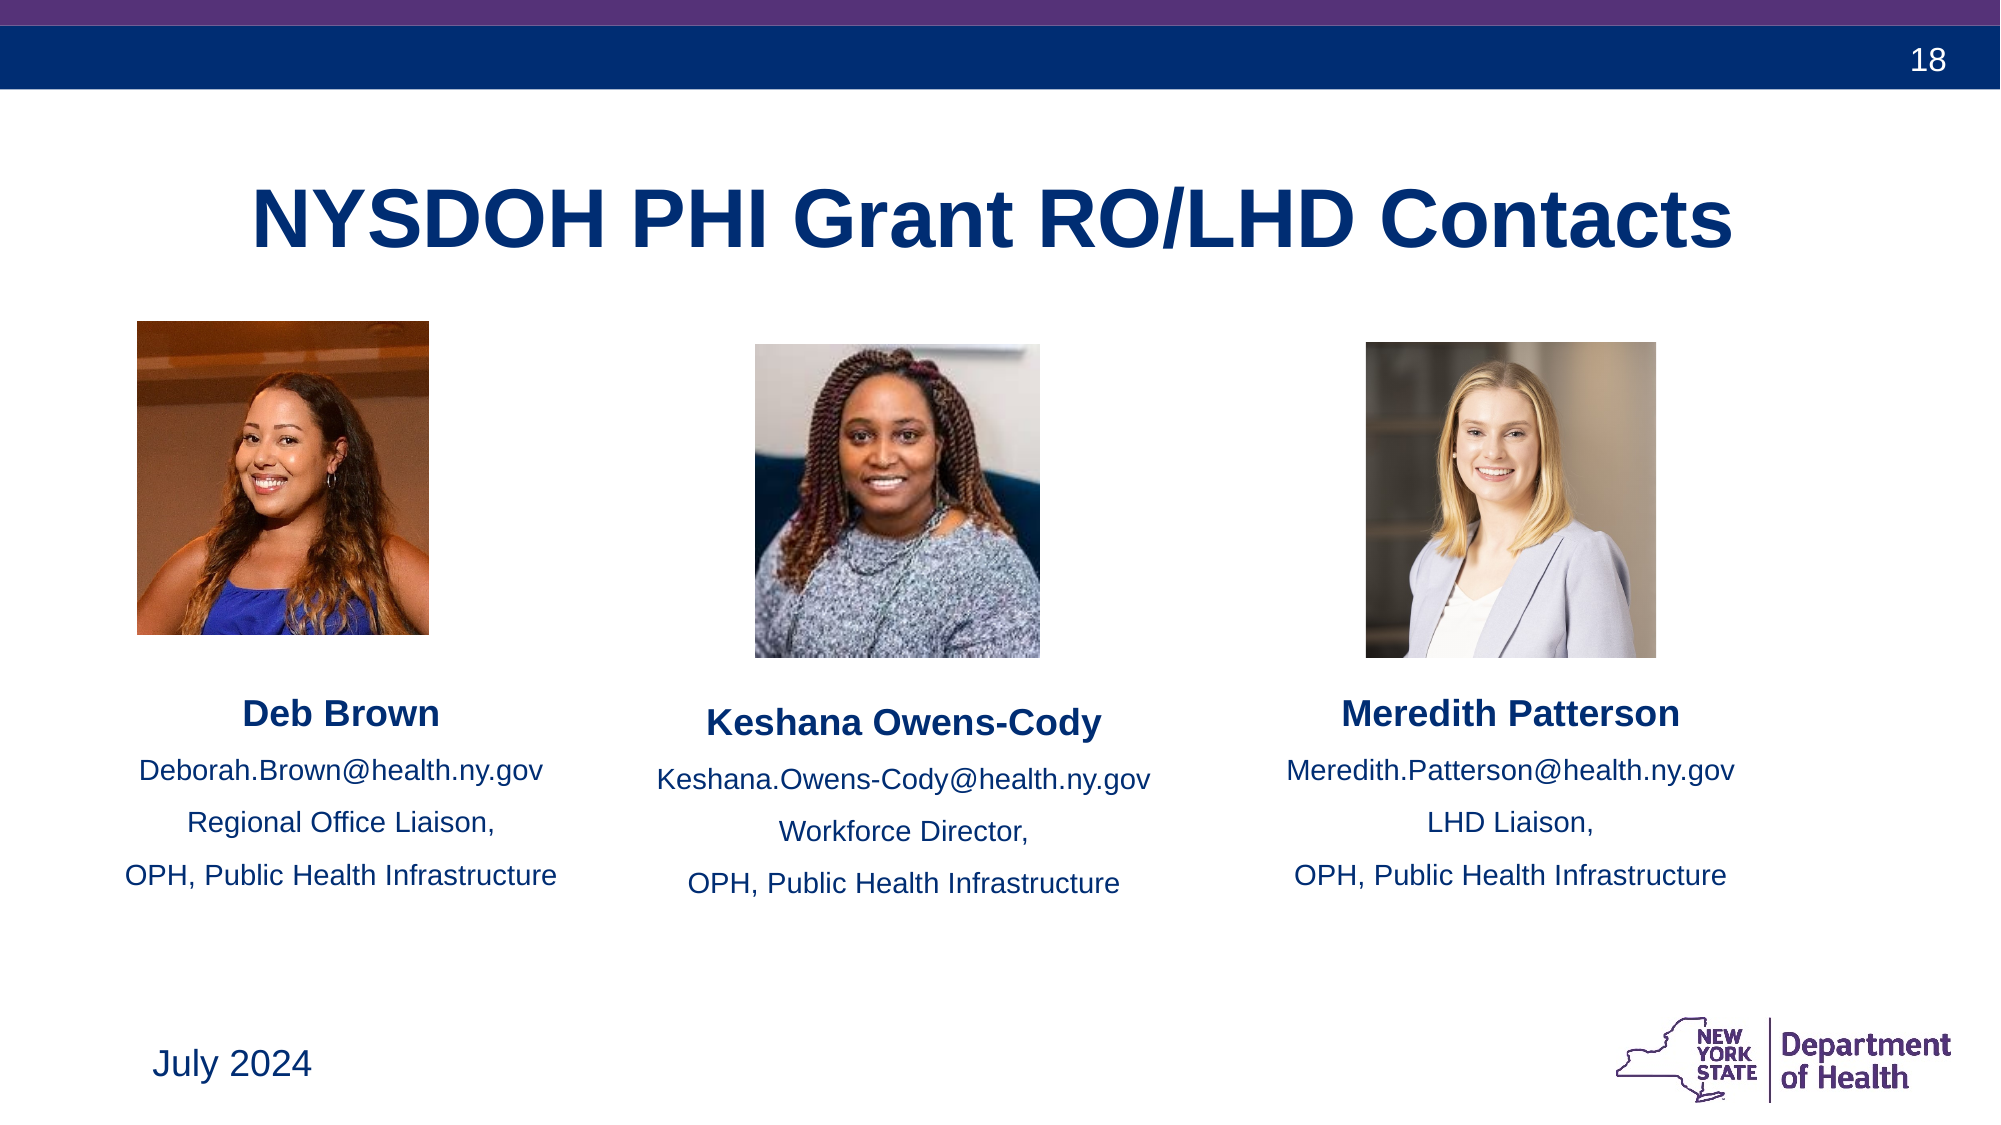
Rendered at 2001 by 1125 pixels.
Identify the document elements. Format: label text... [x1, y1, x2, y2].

picture [137, 321, 429, 635]
picture [755, 344, 1040, 658]
picture [1616, 1017, 1951, 1103]
title NYSDOH PHI Grant RO/LHD Contacts [131, 134, 1857, 307]
text_box Deb Brown Deborah.Brown@health.ny.gov Regional Office Liaison, OPH, Public Health Infrastructure [91, 686, 592, 974]
text_box Keshana Owens-Cody Keshana.Owens-Cody@health.ny.gov Workforce Director, OPH, Public Health Infrastructure [631, 695, 1178, 982]
text_box Meredith Patterson Meredith.Patterson@health.ny.gov LHD Liaison, OPH, Public Health Infrastructure [1216, 686, 1806, 950]
picture [1365, 341, 1657, 658]
list July 2024 [137, 1036, 478, 1106]
